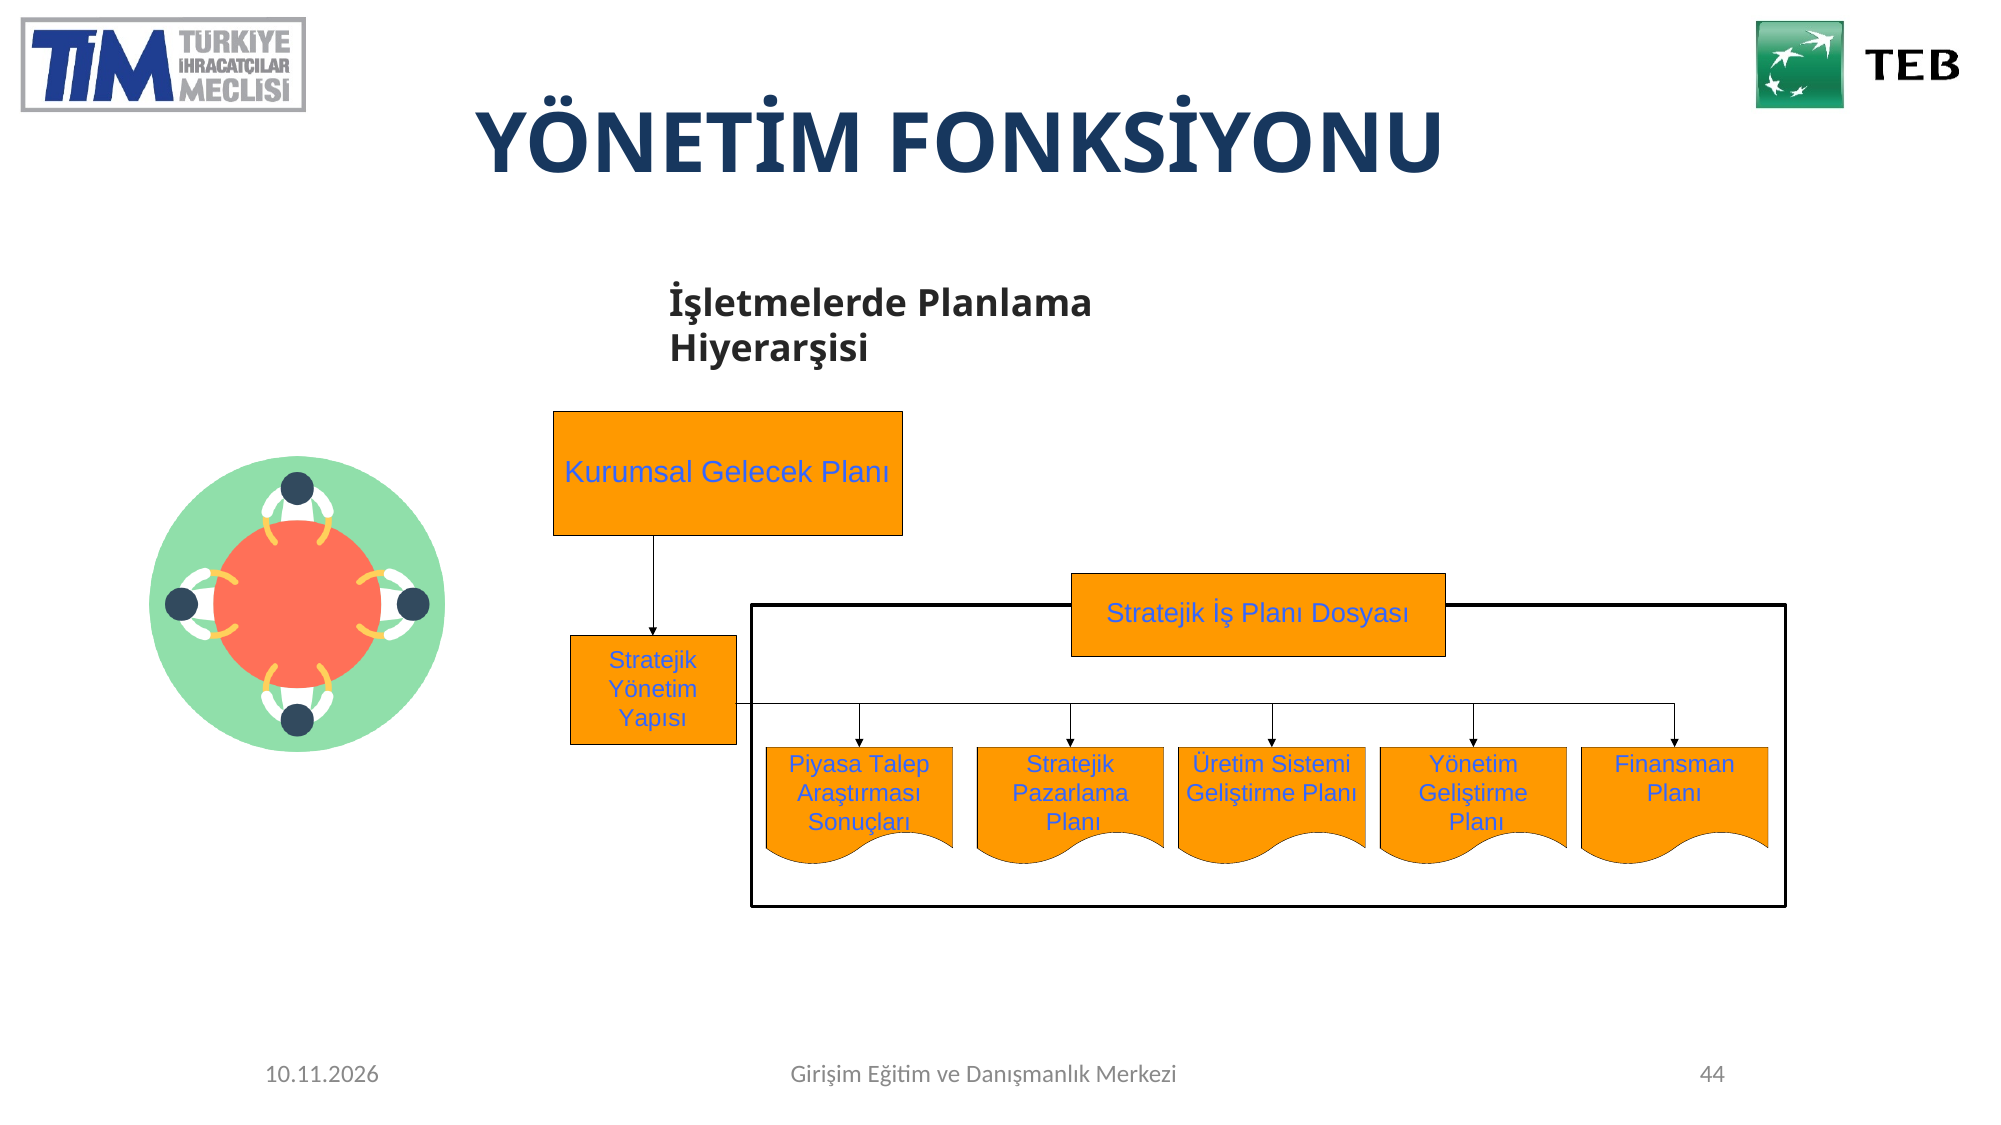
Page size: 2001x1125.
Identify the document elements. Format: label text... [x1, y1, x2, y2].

text_box İşletmelerde Planlama Hiyerarşisi [654, 271, 1281, 377]
picture [19, 15, 308, 114]
picture [1751, 15, 1967, 114]
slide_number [249, 1042, 654, 1103]
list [550, 408, 1791, 912]
title YÖNETİM FONKSİYONU [275, 45, 1648, 233]
slide_number 44 [1314, 1042, 1741, 1103]
picture [148, 455, 445, 752]
footer Girişim Eğitim ve Danışmanlık Merkezi [700, 1042, 1268, 1103]
